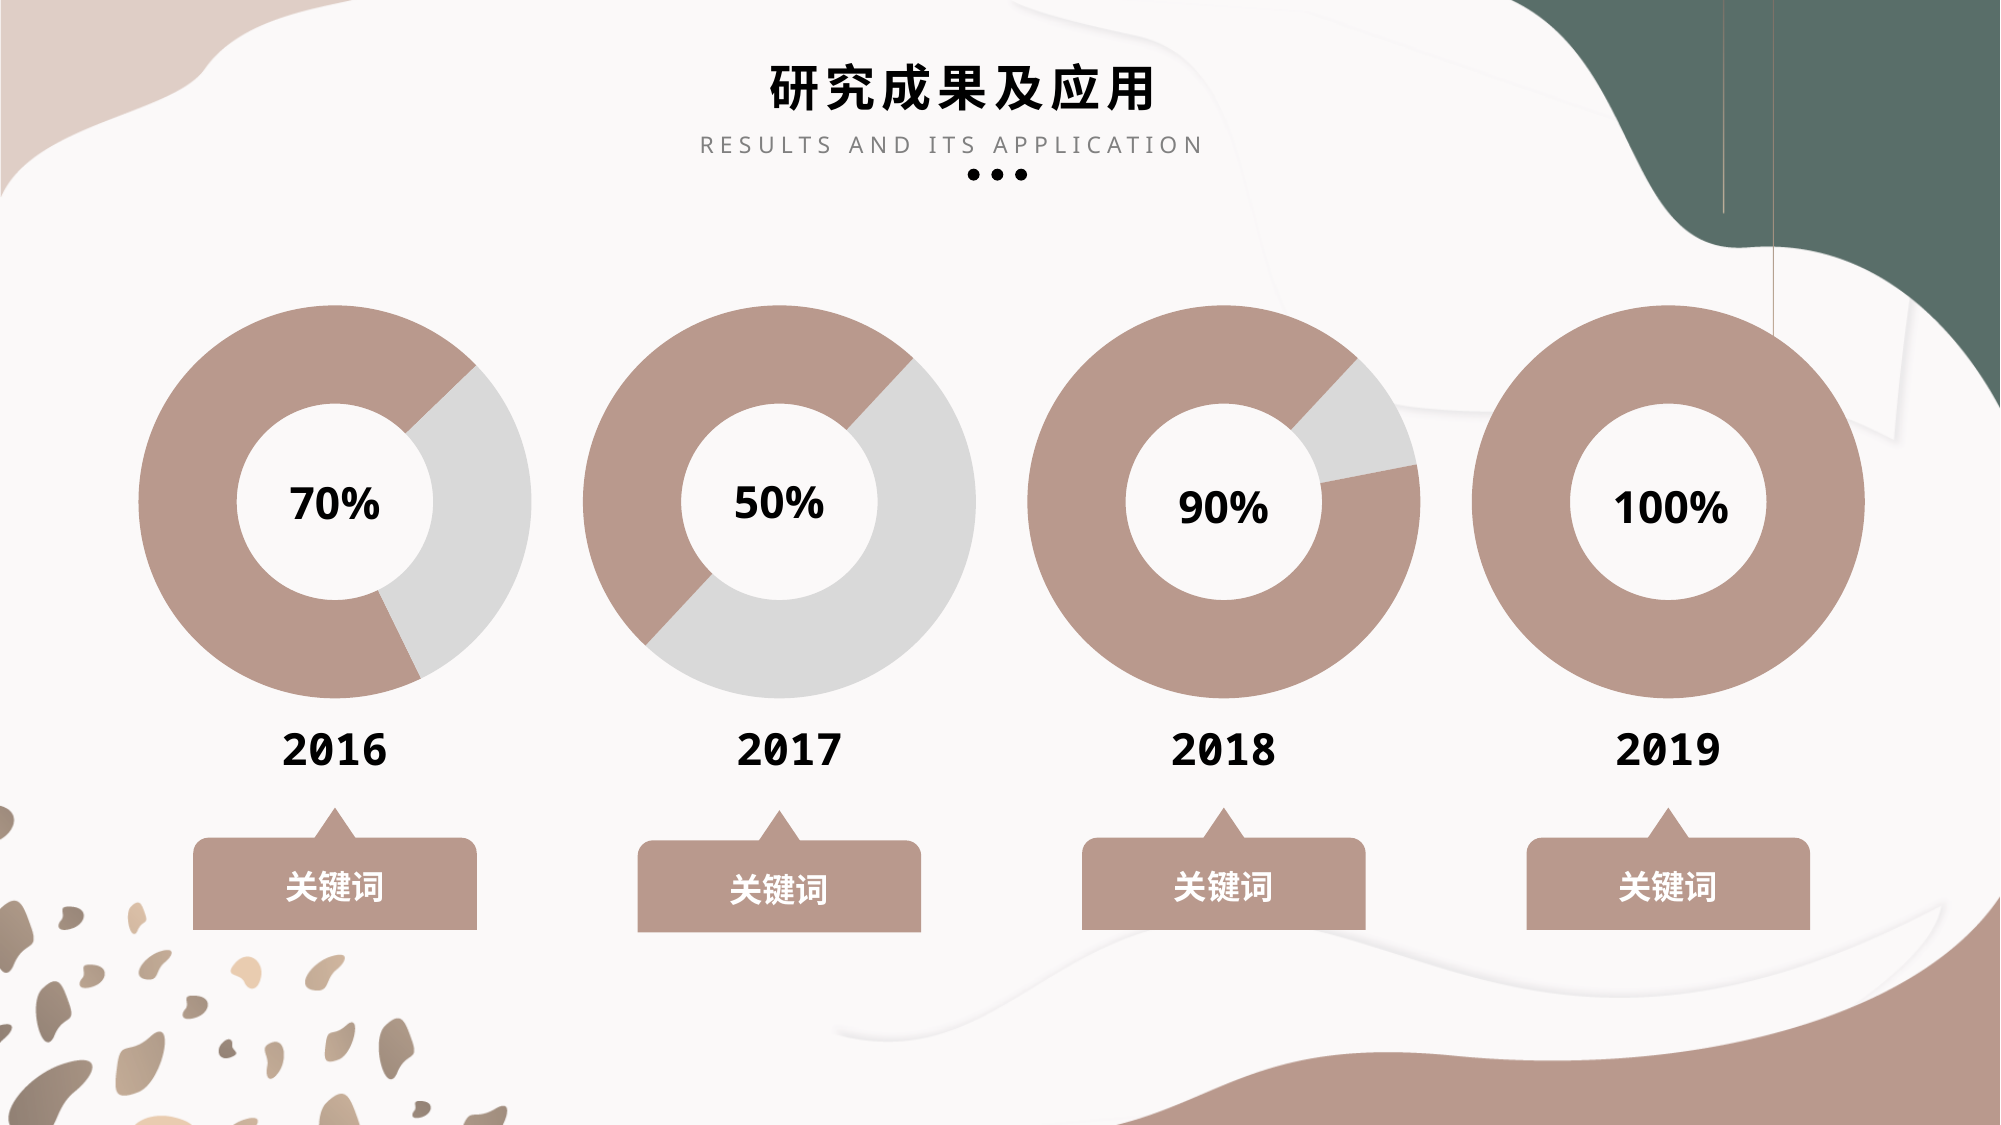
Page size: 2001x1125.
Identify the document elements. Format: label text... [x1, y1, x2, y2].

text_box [699, 56, 1301, 181]
text_box 2016 [281, 720, 389, 774]
text_box 2019 [1614, 720, 1722, 774]
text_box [637, 810, 922, 933]
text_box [1019, 285, 1429, 719]
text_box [574, 285, 985, 719]
text_box 2017 [729, 720, 850, 774]
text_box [1463, 285, 1873, 719]
picture [0, 0, 2000, 1125]
text_box 2018 [1170, 720, 1278, 774]
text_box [1082, 807, 1366, 930]
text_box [1526, 807, 1811, 930]
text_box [130, 285, 540, 719]
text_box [193, 807, 477, 930]
